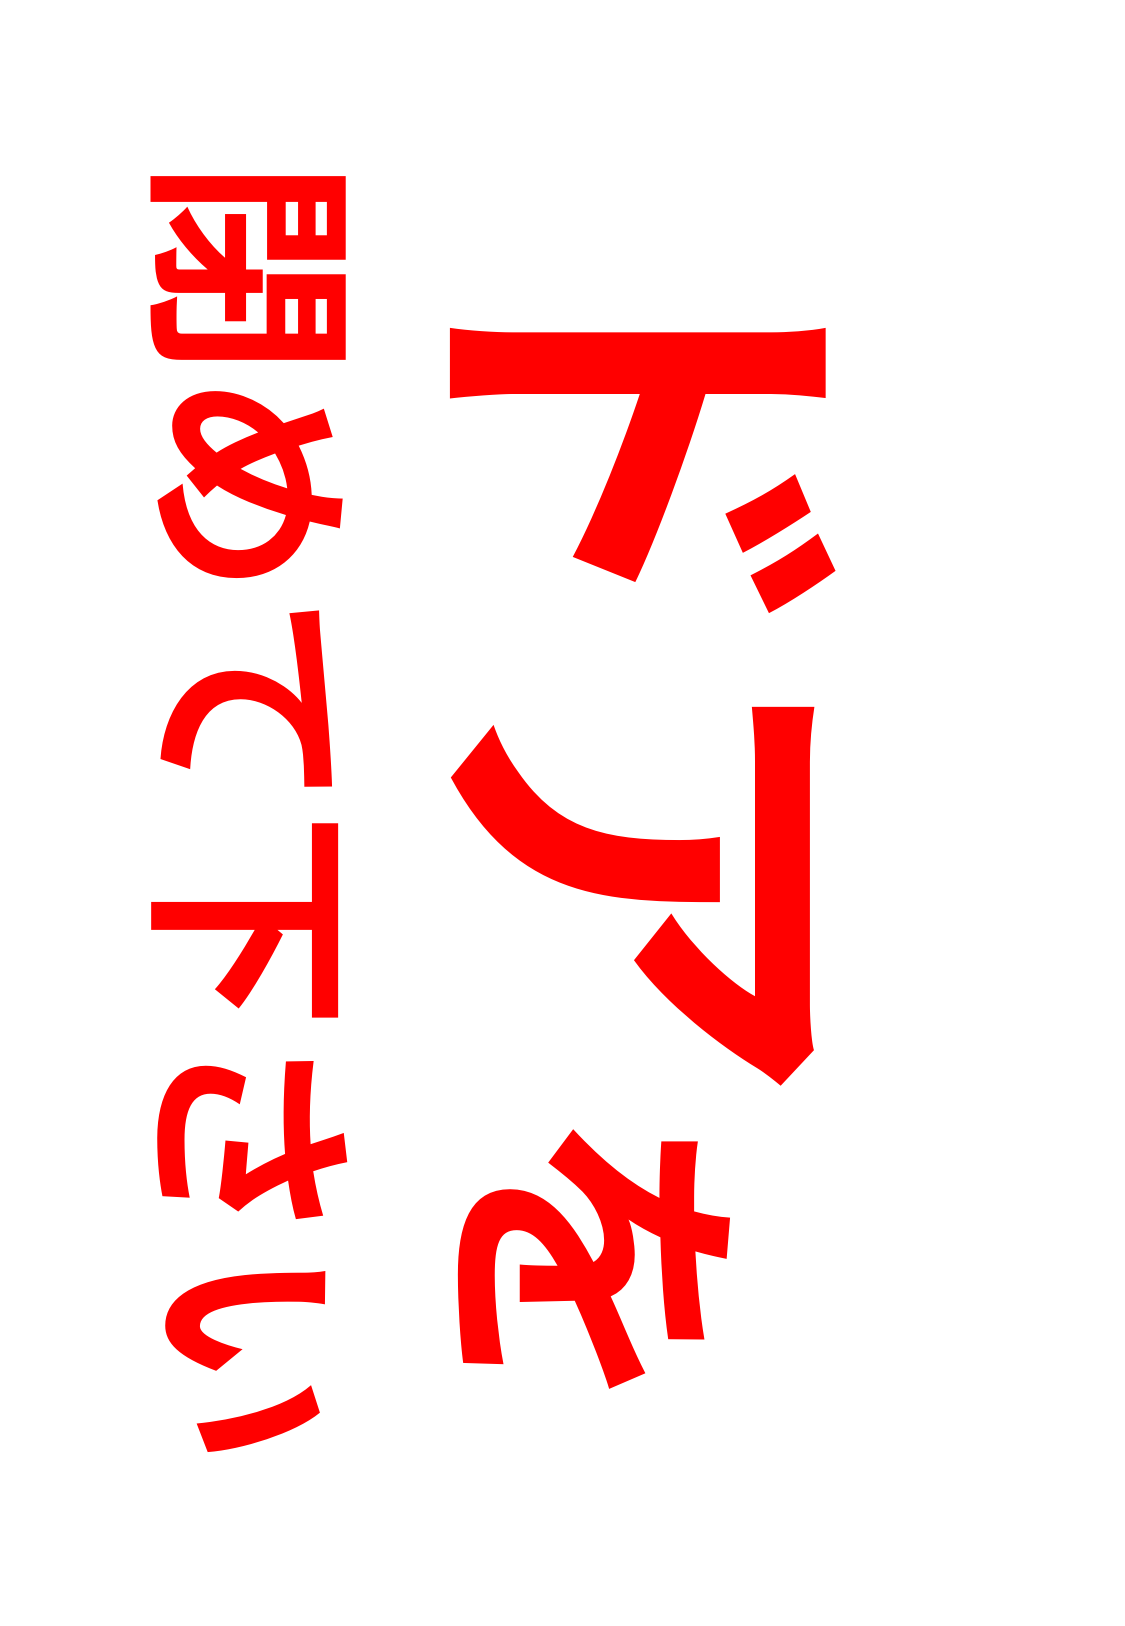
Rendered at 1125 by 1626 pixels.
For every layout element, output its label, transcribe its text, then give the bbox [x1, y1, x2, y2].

text_box ドアを 閉めて下さい [119, 0, 958, 1625]
